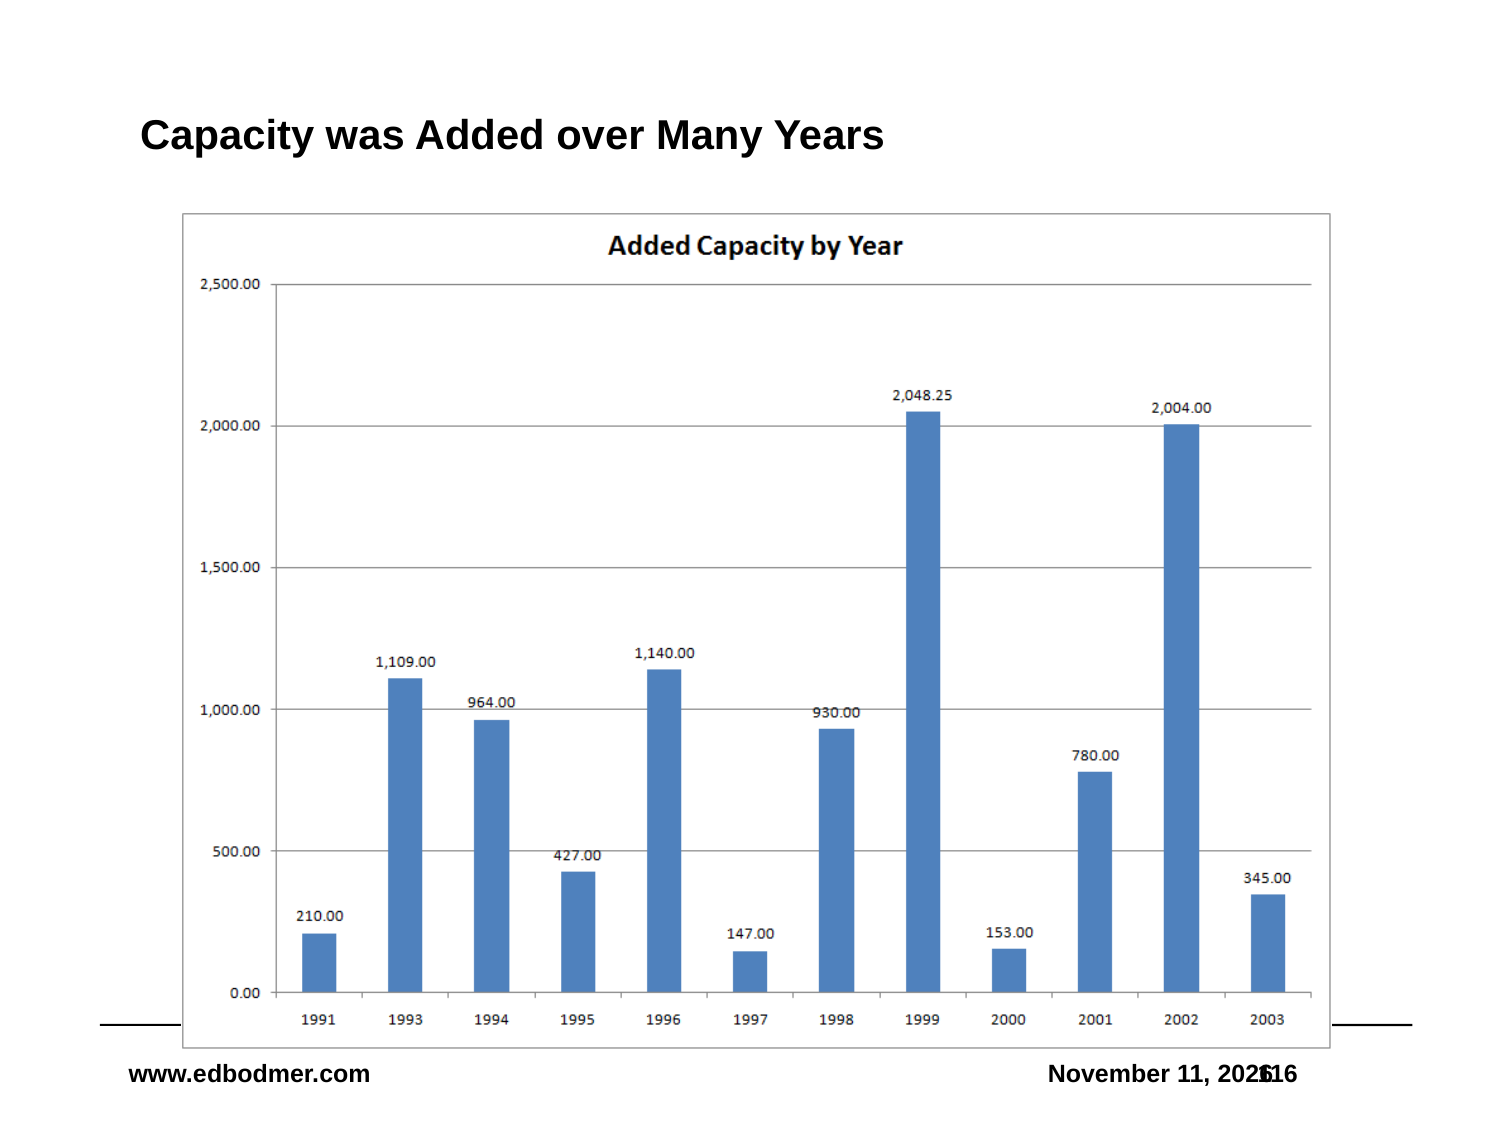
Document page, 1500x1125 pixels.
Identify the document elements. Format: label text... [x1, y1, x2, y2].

title Capacity was Added over Many Years [124, 99, 1288, 226]
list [180, 212, 1332, 1051]
